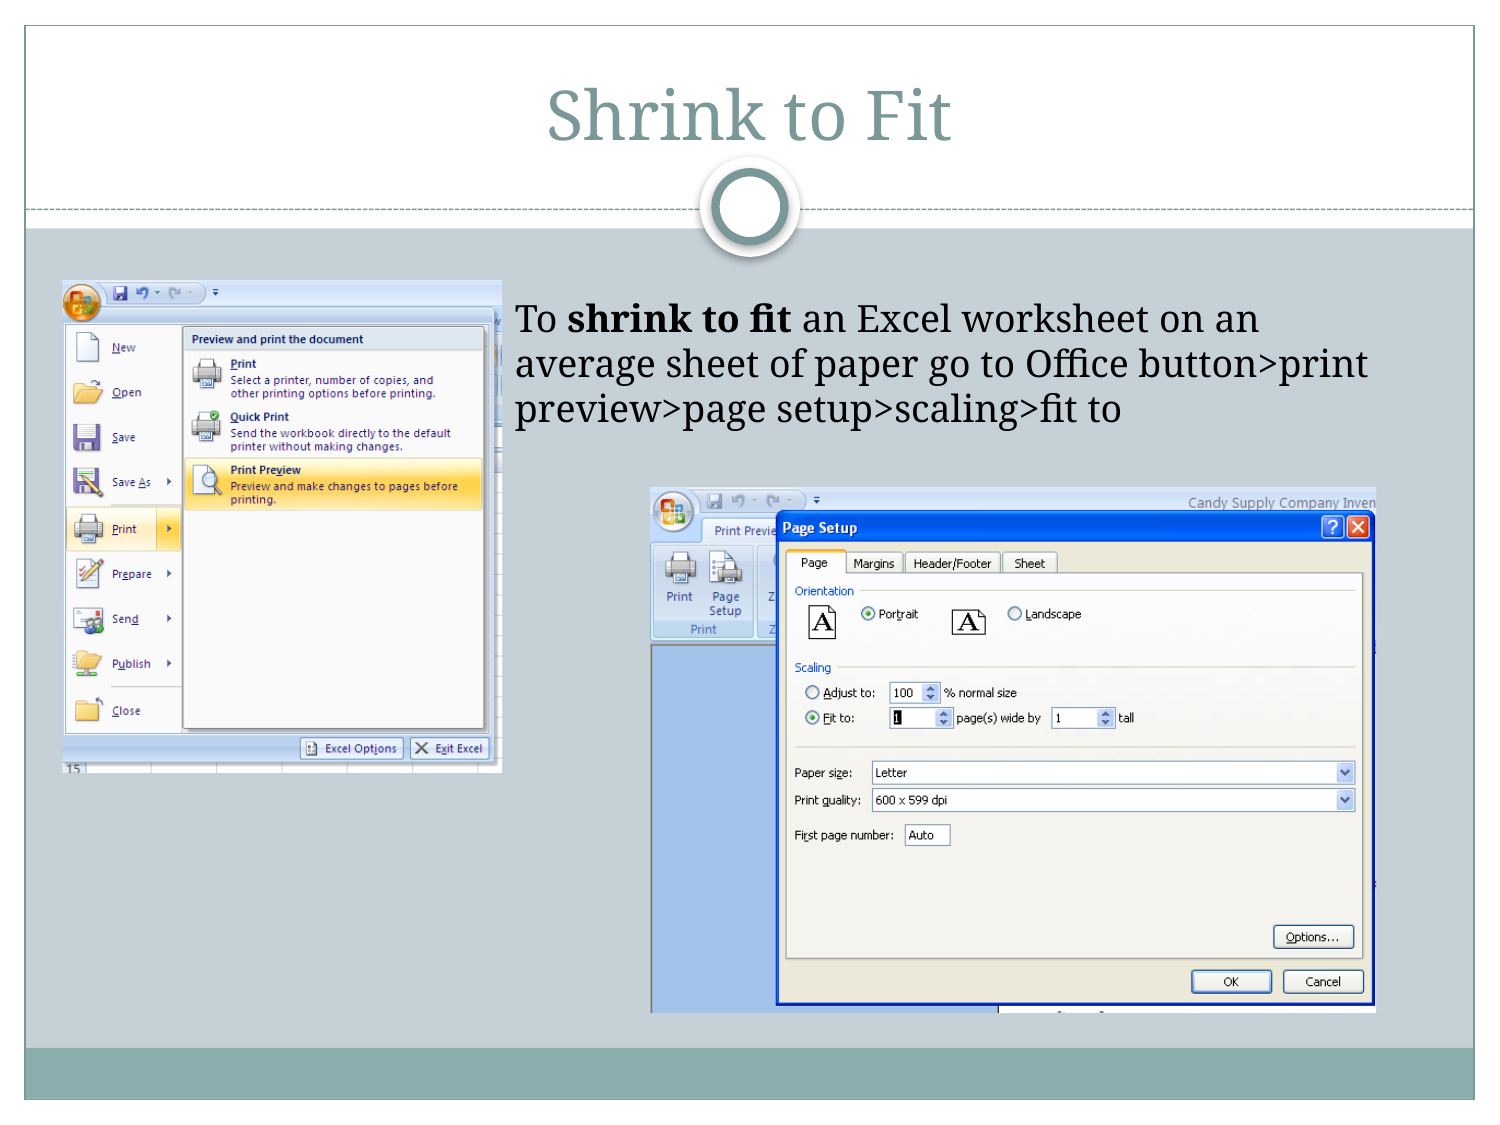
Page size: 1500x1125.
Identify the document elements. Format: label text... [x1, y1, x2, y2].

title Shrink to Fit [49, 37, 1450, 162]
text_box To shrink to fit an Excel worksheet on an average sheet of paper go to Office button>print preview>page setup>scaling>fit to [509, 287, 1400, 438]
picture [649, 487, 1377, 1013]
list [62, 262, 503, 773]
